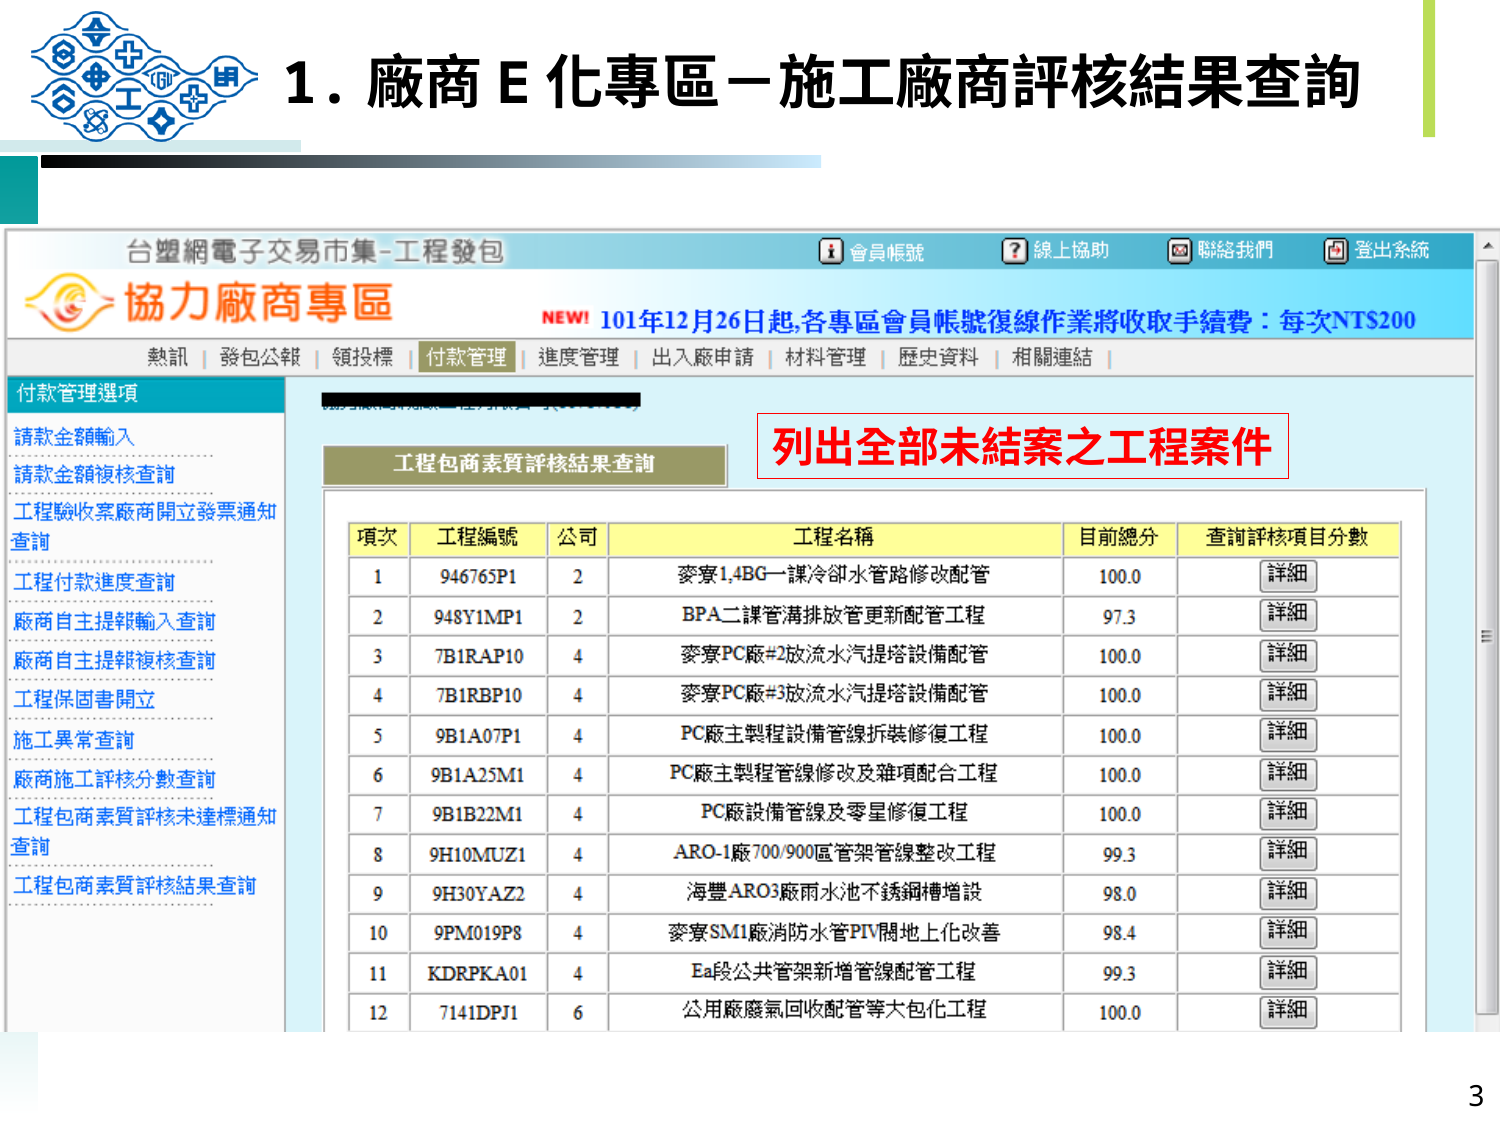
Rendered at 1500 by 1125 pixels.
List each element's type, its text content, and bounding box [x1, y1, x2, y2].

picture [0, 224, 1500, 1032]
slide_number 2 [1149, 1046, 1500, 1125]
text_box 1.廠商E化專區－施工廠商評核結果查詢 [267, 0, 1471, 161]
picture [25, 8, 263, 145]
